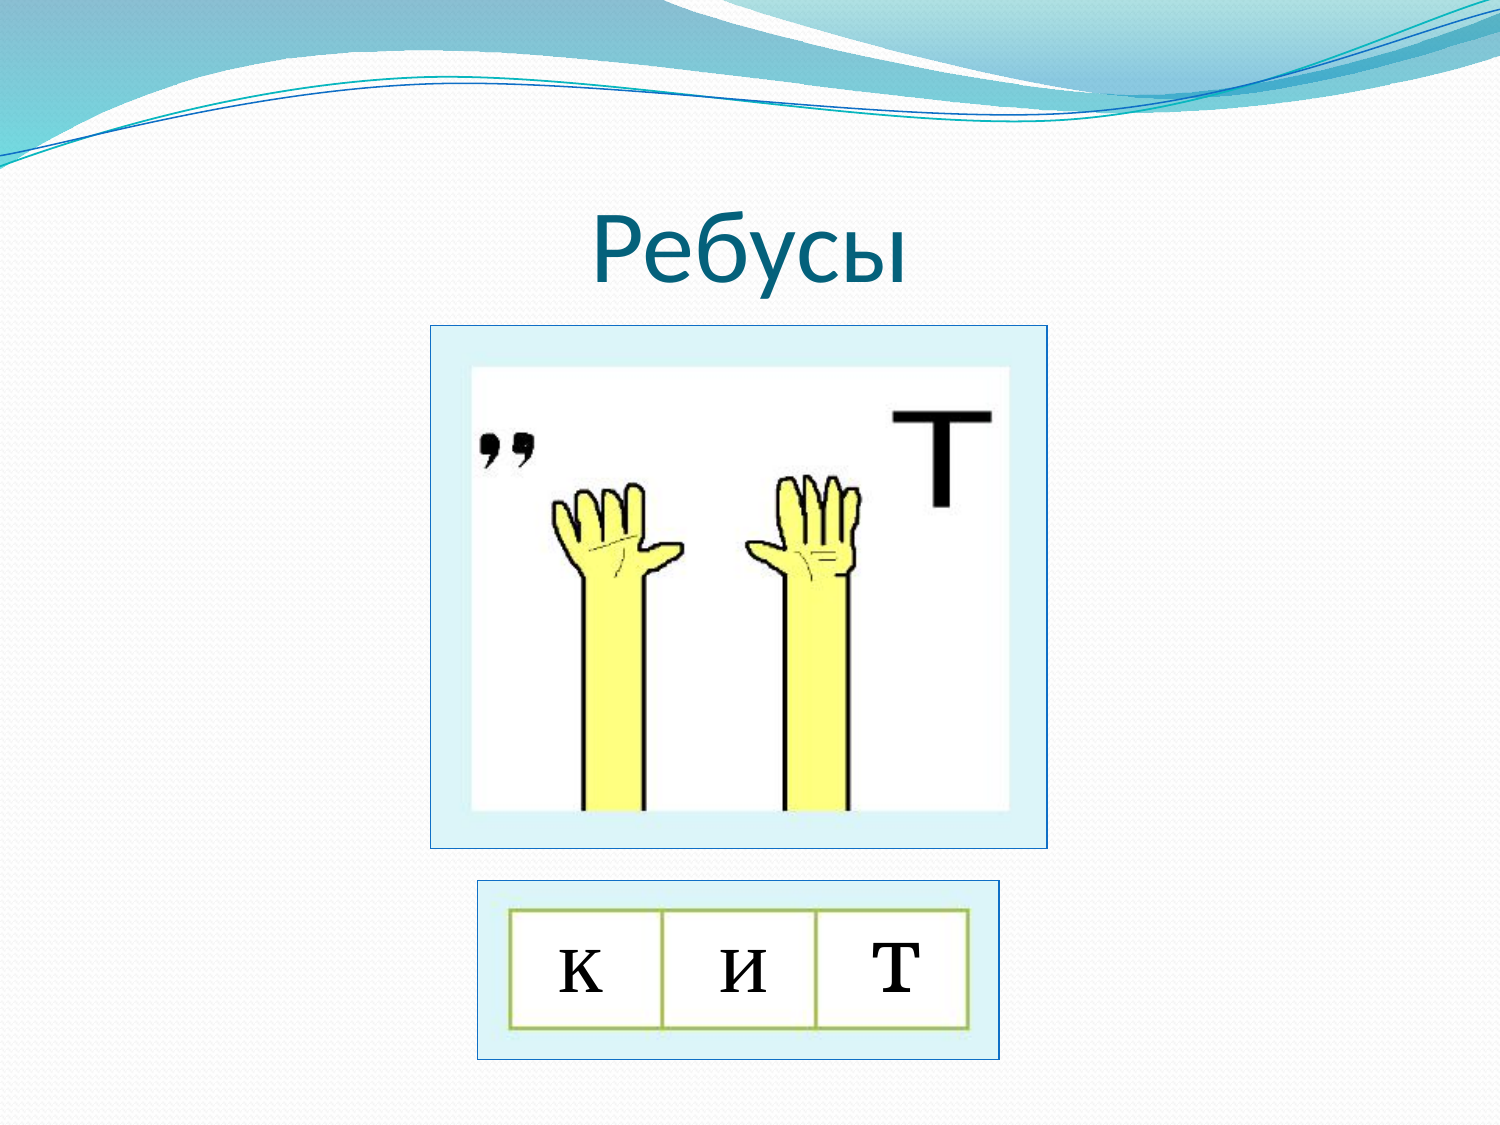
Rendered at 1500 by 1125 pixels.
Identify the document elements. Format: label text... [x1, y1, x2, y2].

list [430, 325, 1047, 849]
title Ребусы [75, 115, 1425, 303]
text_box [478, 881, 999, 1059]
